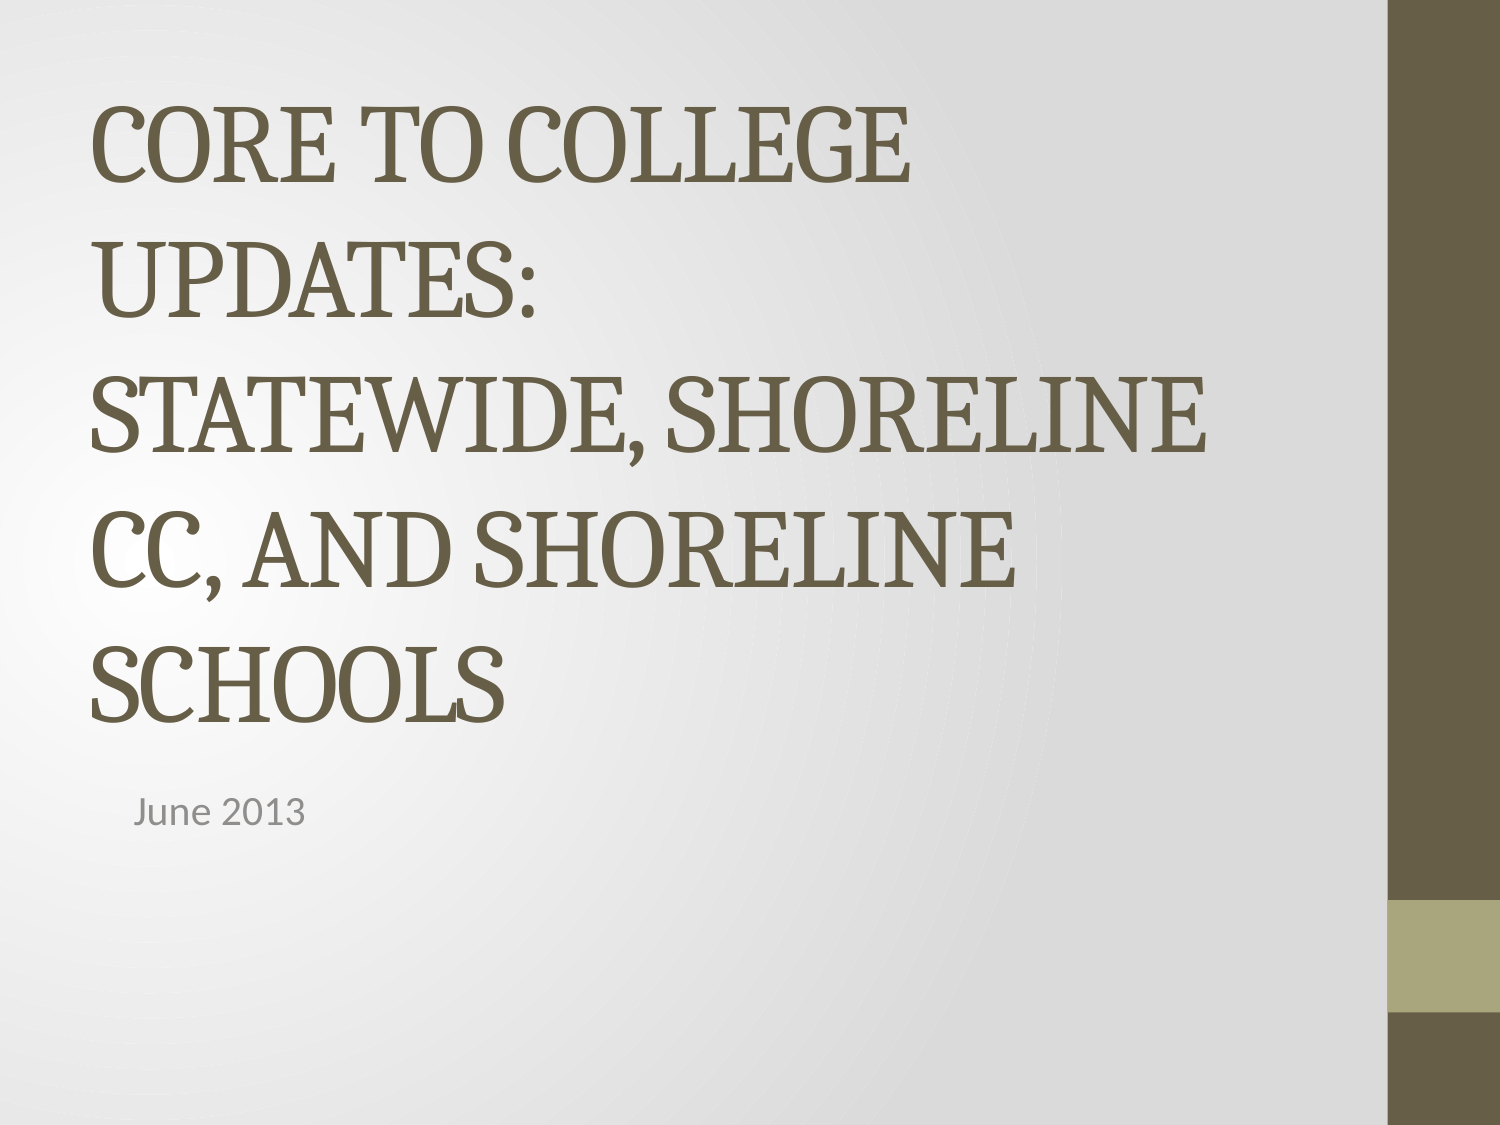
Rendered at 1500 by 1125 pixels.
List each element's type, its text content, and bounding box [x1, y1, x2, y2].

title Core to College Updates: Statewide, Shoreline CC, and Shoreline Schools [75, 62, 1332, 255]
list June 2013 [118, 632, 1125, 900]
